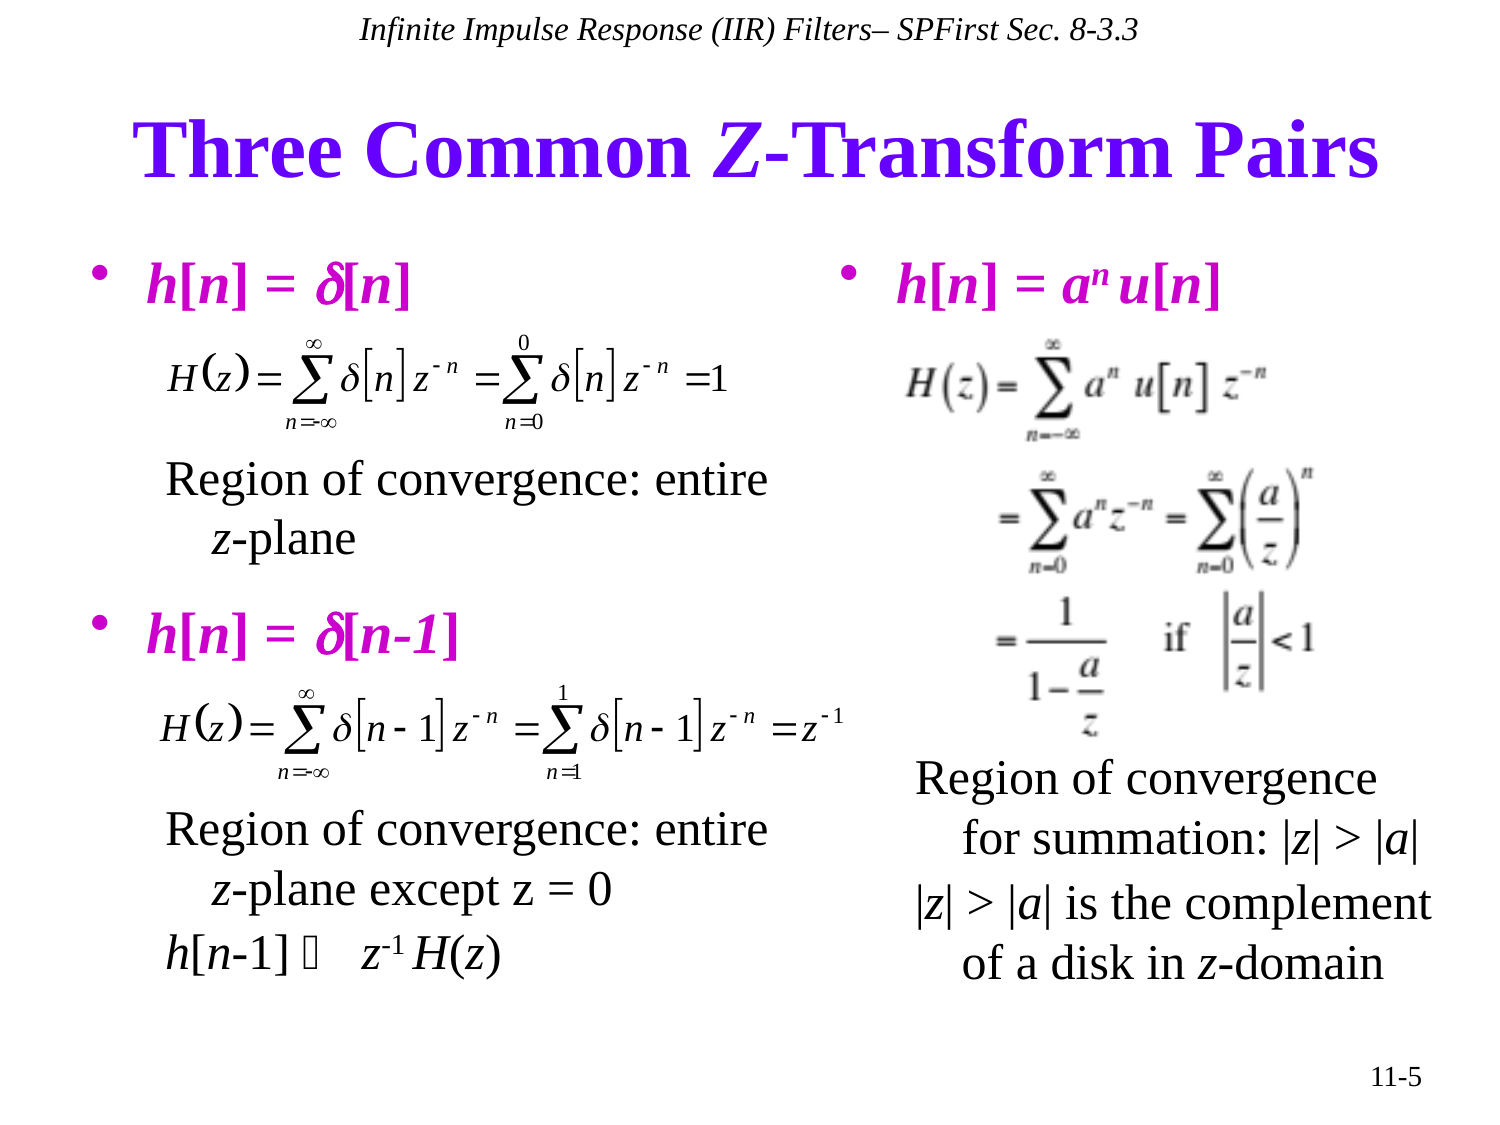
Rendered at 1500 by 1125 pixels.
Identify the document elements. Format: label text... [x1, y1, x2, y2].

text_box h[n] = d[n] [75, 237, 797, 338]
text_box Infinite Impulse Response (IIR) Filters– SPFirst Sec. 8-3.3 [0, 0, 1500, 55]
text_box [160, 324, 732, 438]
text_box Region of convergence for summation: |z| > |a| [825, 737, 1450, 862]
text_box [991, 583, 1319, 740]
text_box h[n] = an u[n] [825, 237, 1450, 325]
title Three Common Z-Transform Pairs [75, 55, 1438, 238]
text_box |z| > |a| is the complement of a disk in z-domain [825, 862, 1450, 1013]
text_box h[n] = d[n-1] [75, 587, 797, 688]
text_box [899, 324, 1276, 445]
text_box Region of convergence: entire z-plane except z = 0 [75, 787, 797, 912]
slide_number 11-5 [1124, 1049, 1438, 1125]
text_box h[n-1]  z-1 H(z) [75, 912, 797, 988]
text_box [993, 453, 1321, 577]
text_box Region of convergence: entire z-plane [75, 437, 797, 575]
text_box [152, 674, 851, 788]
